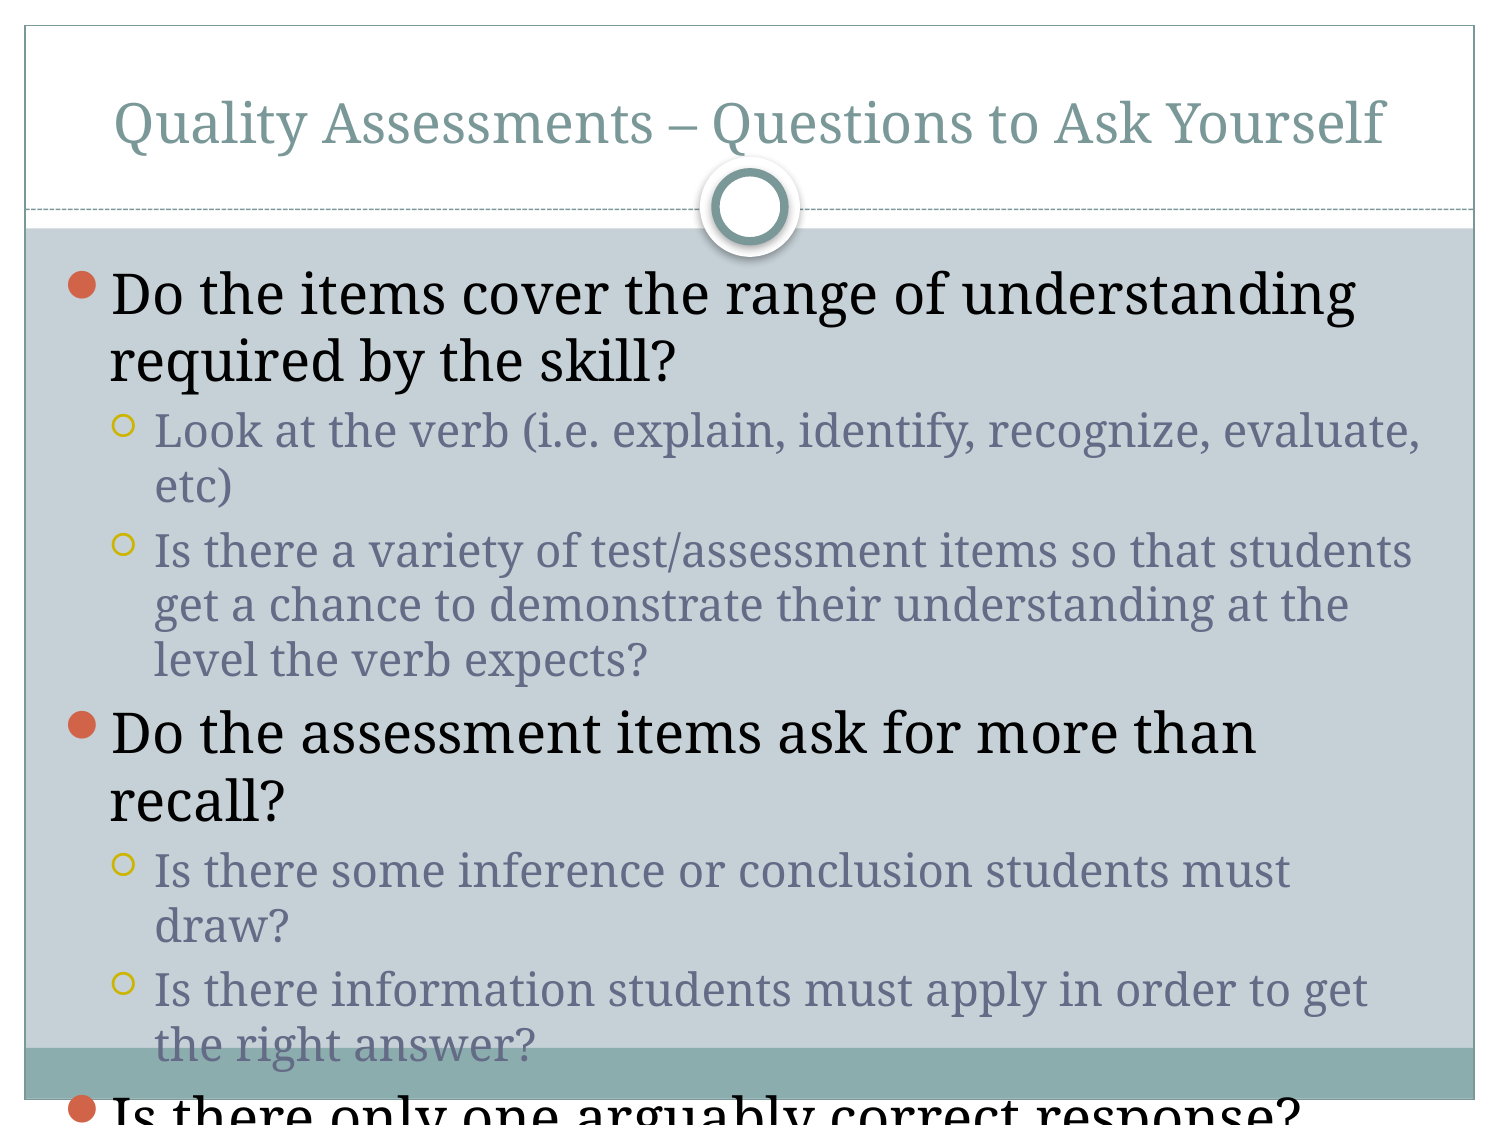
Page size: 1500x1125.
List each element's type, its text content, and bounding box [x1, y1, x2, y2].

title Quality Assessments – Questions to Ask Yourself [49, 37, 1450, 162]
list Do the items cover the range of understanding required by the skill? Look at the verb (i.e. explain, identify, recognize, evaluate, etc) Is there a variety of test/assessment items so that students get a chance to demonstrate their understanding at the level the verb expects? Do the assessment items ask for more than recall? Is there some inference or conclusion students must draw? Is there information students must apply in order to get the right answer? Is there only one arguably correct response? [49, 250, 1445, 1001]
